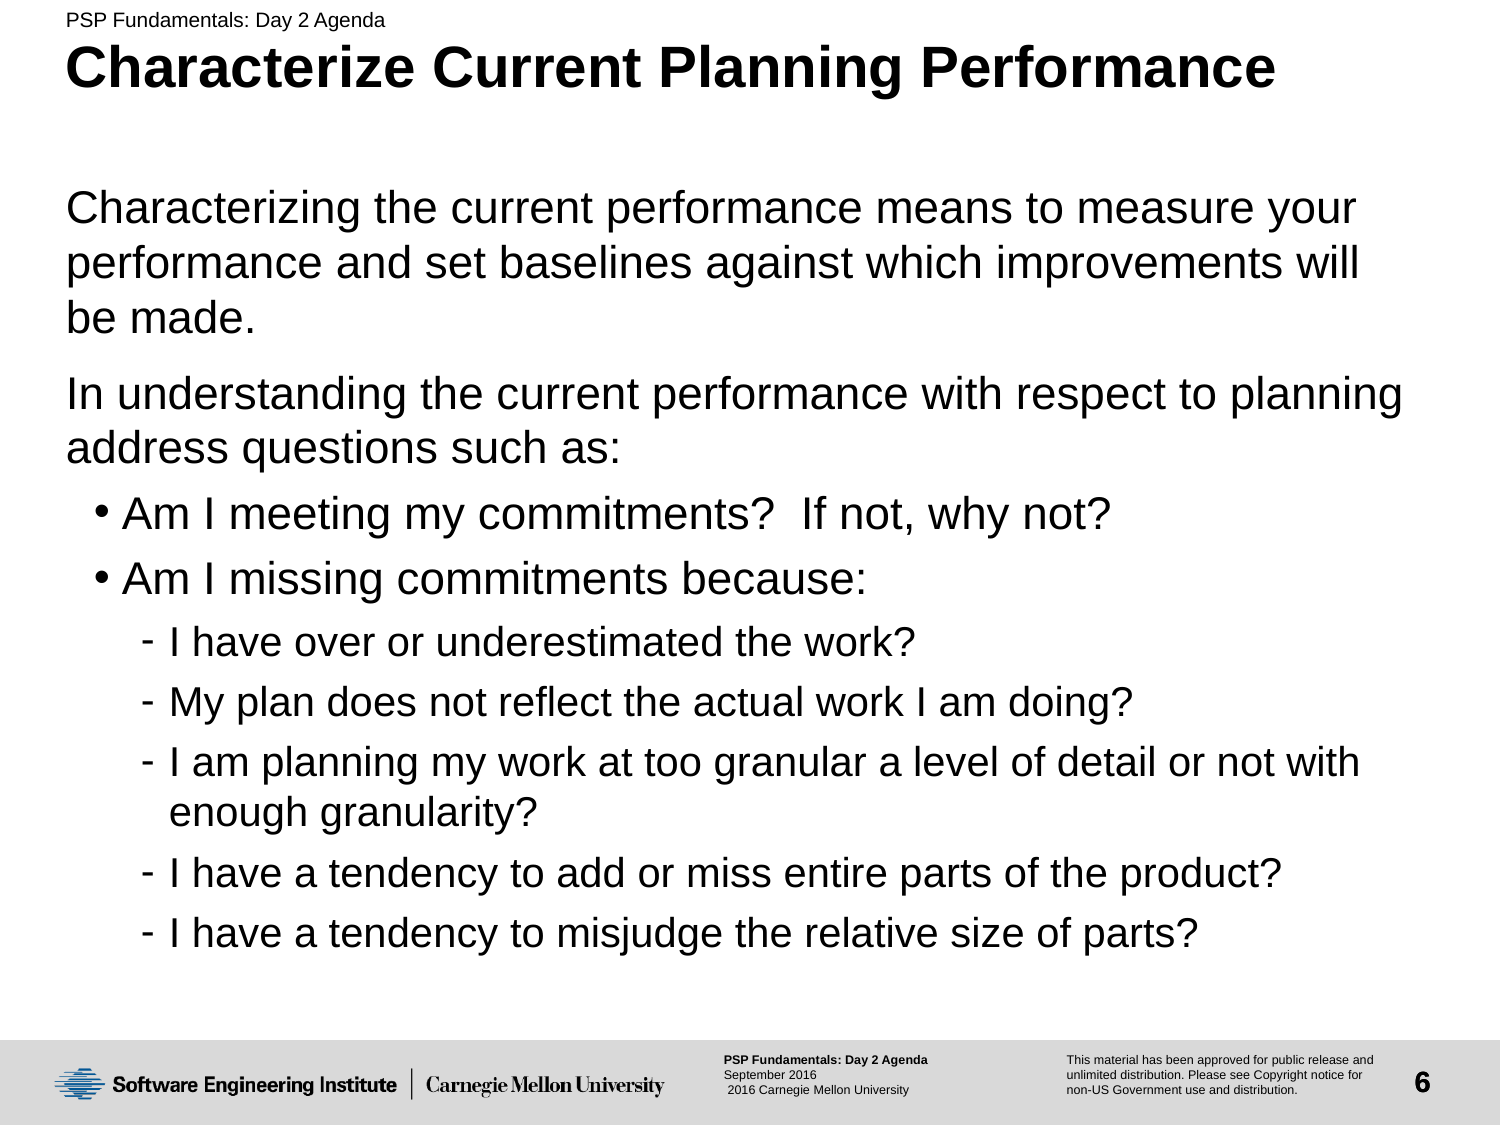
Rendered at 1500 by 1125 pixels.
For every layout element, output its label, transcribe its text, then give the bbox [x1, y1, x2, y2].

picture [46, 1061, 673, 1104]
title Characterize Current Planning Performance [65, 37, 1430, 148]
list Characterizing the current performance means to measure your performance and set baselines against which improvements will be made. In understanding the current performance with respect to planning address questions such as: Am I meeting my commitments? If not, why not? Am I missing commitments because: I have over or underestimated the work? My plan does not reflect the actual work I am doing? I am planning my work at too granular a level of detail or not with enough granularity? I have a tendency to add or miss entire parts of the product? I have a tendency to misjudge the relative size of parts? [65, 177, 1431, 1000]
